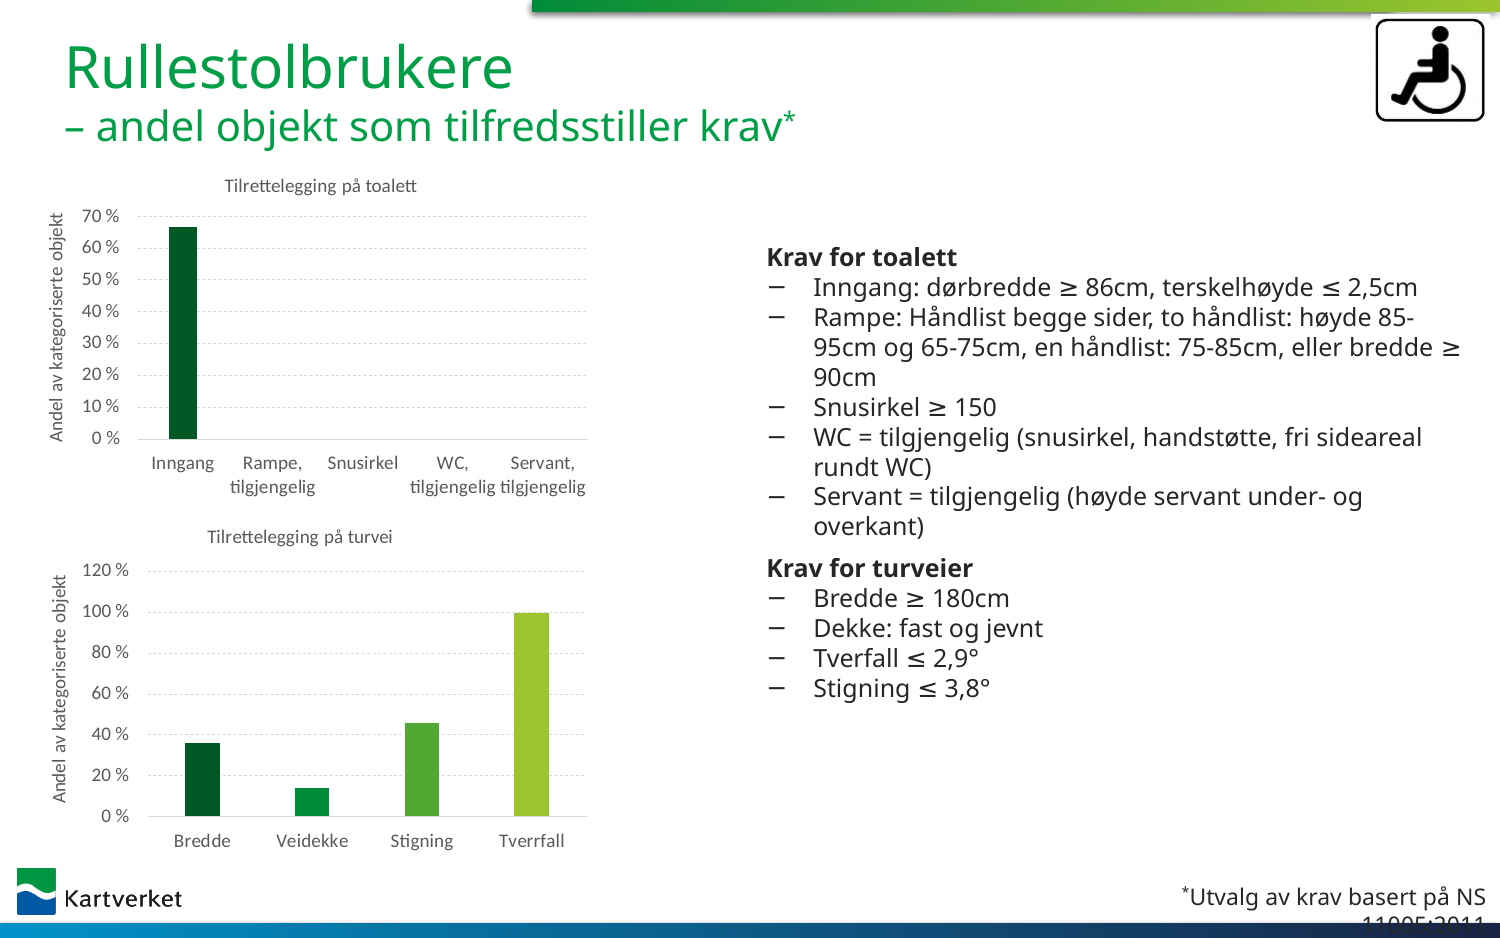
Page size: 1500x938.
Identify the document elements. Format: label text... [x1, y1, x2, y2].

picture [1371, 13, 1491, 127]
text_box *Utvalg av krav basert på NS 11005:2011 [1068, 873, 1500, 938]
text_box Krav for toalett Inngang: dørbredde ≥ 86cm, terskelhøyde ≤ 2,5cm Rampe: Håndlist begge sider, to håndlist: høyde 85-95cm og 65-75cm, en håndlist: 75-85cm, eller bredde ≥ 90cm Snusirkel ≥ 150 WC = tilgjengelig (snusirkel, handstøtte, fri sideareal rundt WC) Servant = tilgjengelig (høyde servant under- og overkant) [751, 234, 1483, 545]
picture [41, 166, 599, 505]
text_box Rullestolbrukere – andel objekt som tilfredsstiller krav* [49, 14, 1431, 158]
picture [41, 520, 598, 859]
text_box Krav for turveier Bredde ≥ 180cm Dekke: fast og jevnt Tverfall ≤ 2,9° Stigning ≤ 3,8° [751, 545, 1483, 710]
